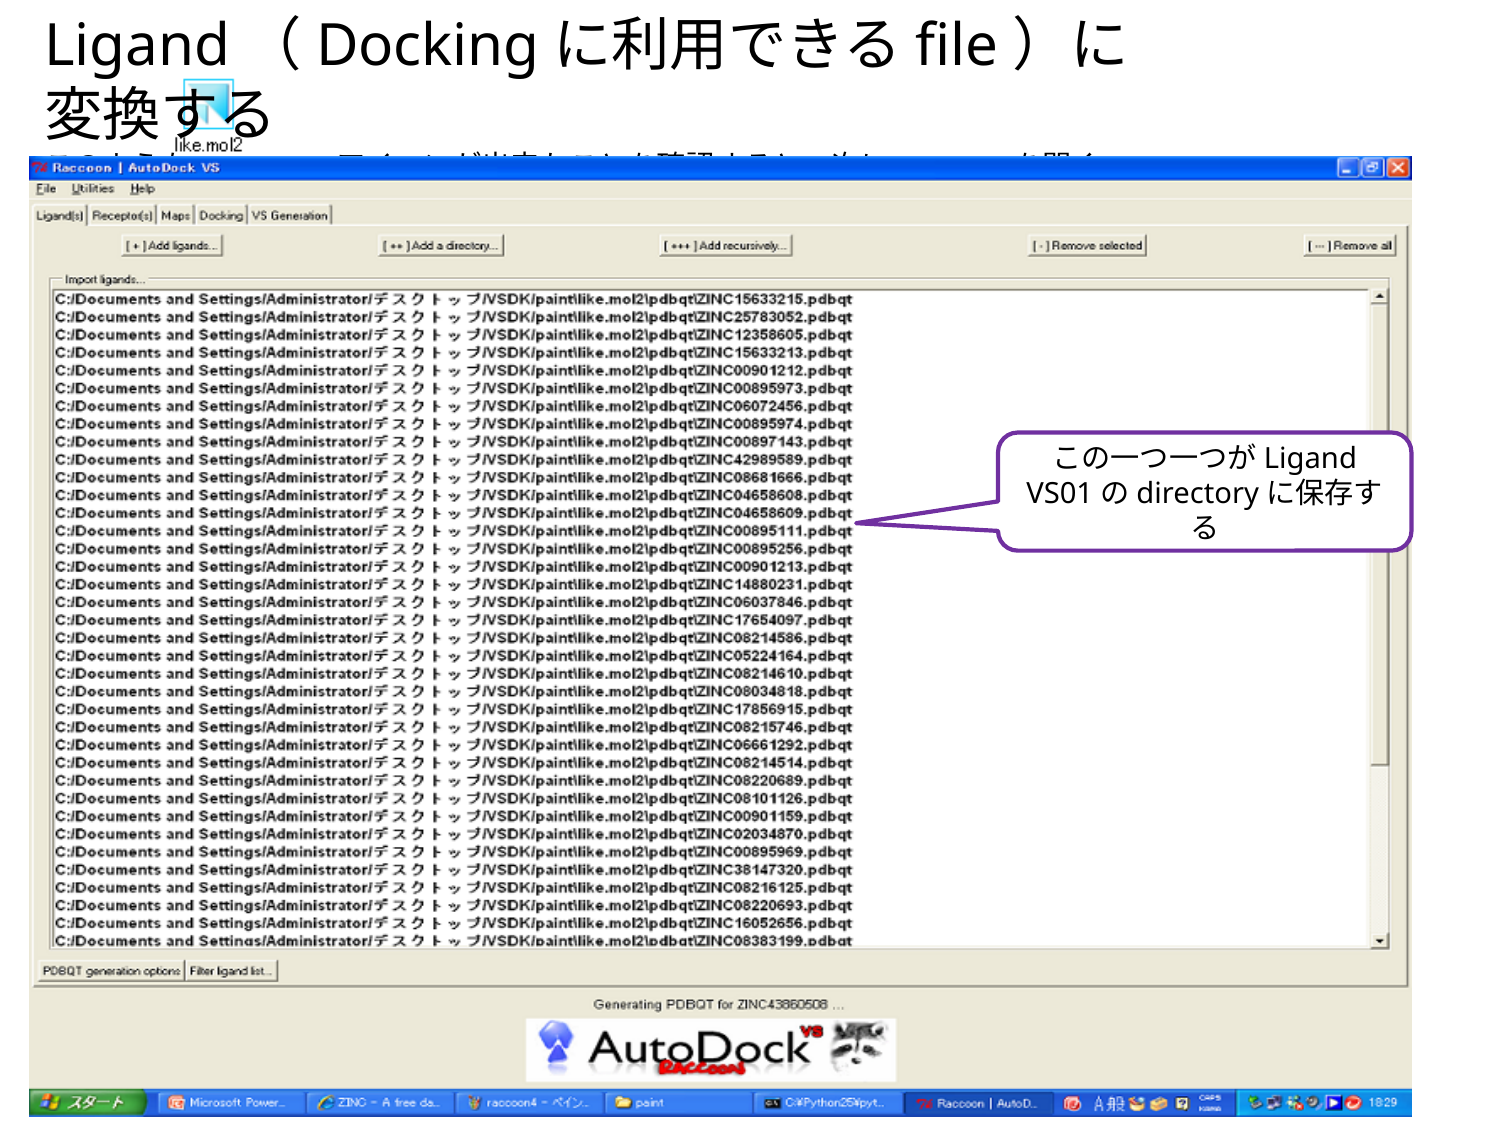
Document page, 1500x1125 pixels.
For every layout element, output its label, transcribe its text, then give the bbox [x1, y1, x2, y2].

picture [29, 76, 1412, 1117]
text_box Ligand（Dockingに利用できるfile）に変換する このような アイコンが出来たことを確認すると、次にraccoonを開く。 [29, 0, 1187, 155]
